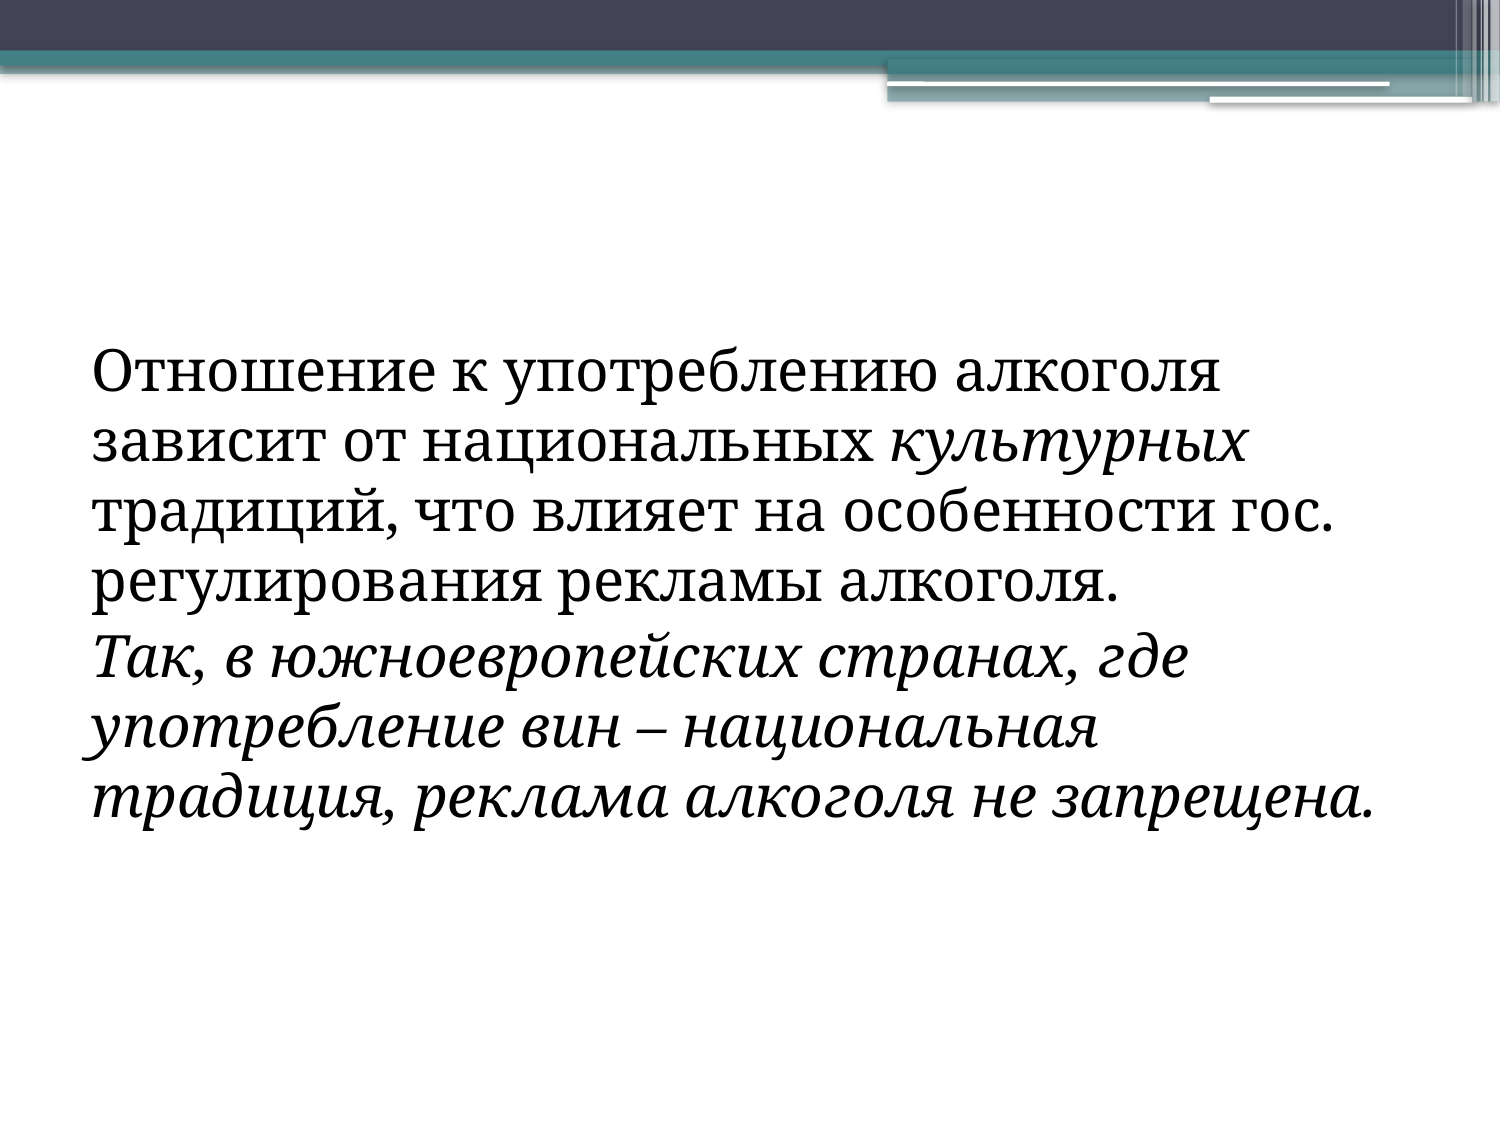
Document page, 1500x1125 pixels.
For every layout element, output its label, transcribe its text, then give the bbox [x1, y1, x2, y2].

list Отношение к употреблению алкоголя зависит от национальных культурных традиций, что влияет на особенности гос. регулирования рекламы алкоголя. Так, в южноевропейских странах, где употребление вин – национальная традиция, реклама алкоголя не запрещена. [76, 326, 1425, 1005]
